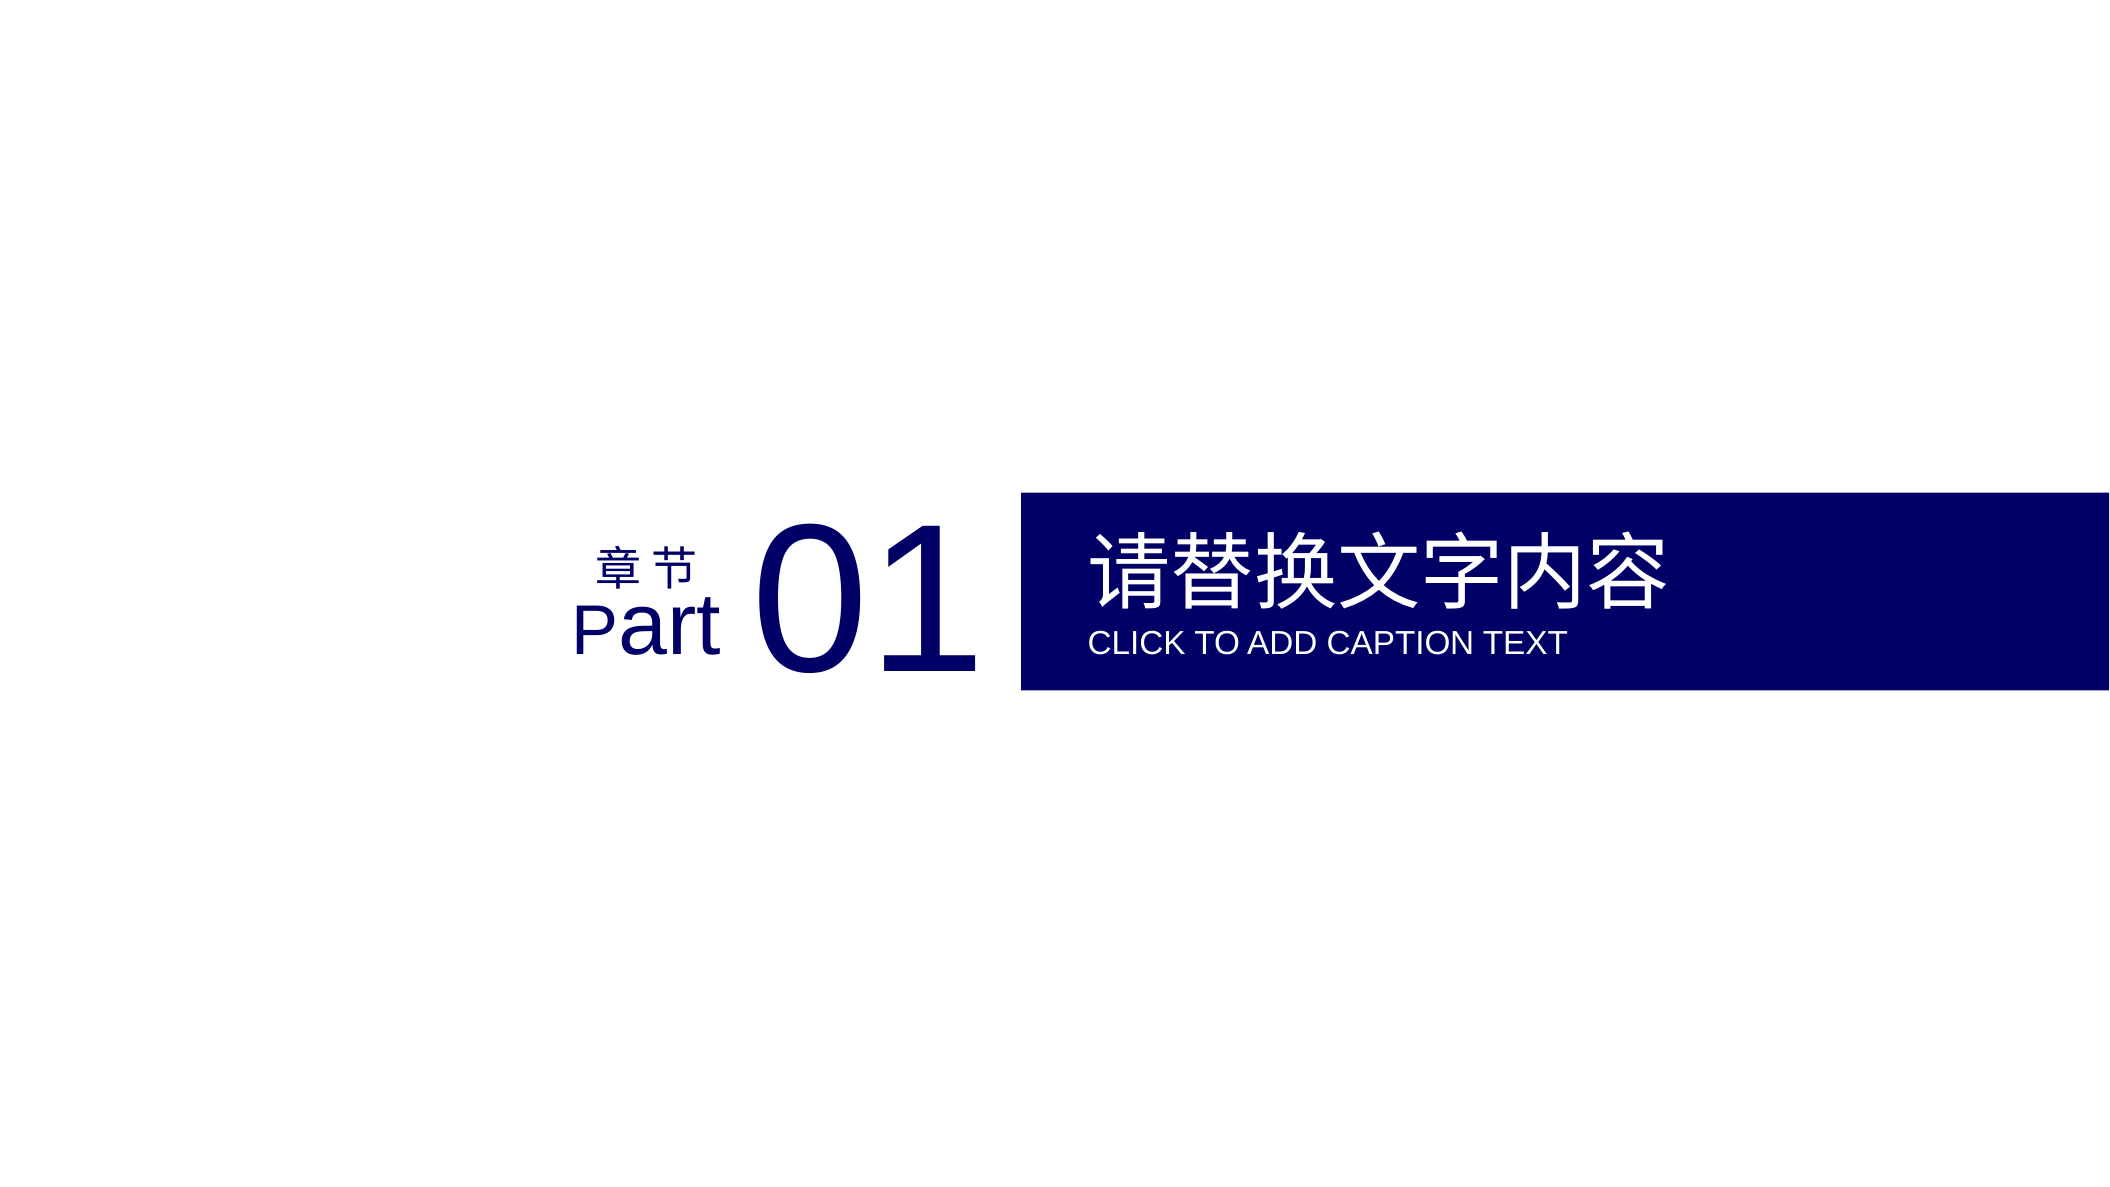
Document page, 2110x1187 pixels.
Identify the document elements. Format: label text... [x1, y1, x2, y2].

text_box [1021, 492, 2110, 691]
text_box 01 [751, 460, 986, 714]
text_box CLICK TO ADD CAPTION TEXT [1087, 625, 1787, 662]
text_box Part [571, 566, 722, 673]
text_box 章 节 [595, 539, 698, 595]
text_box 请替换文字内容 [1087, 530, 1787, 621]
